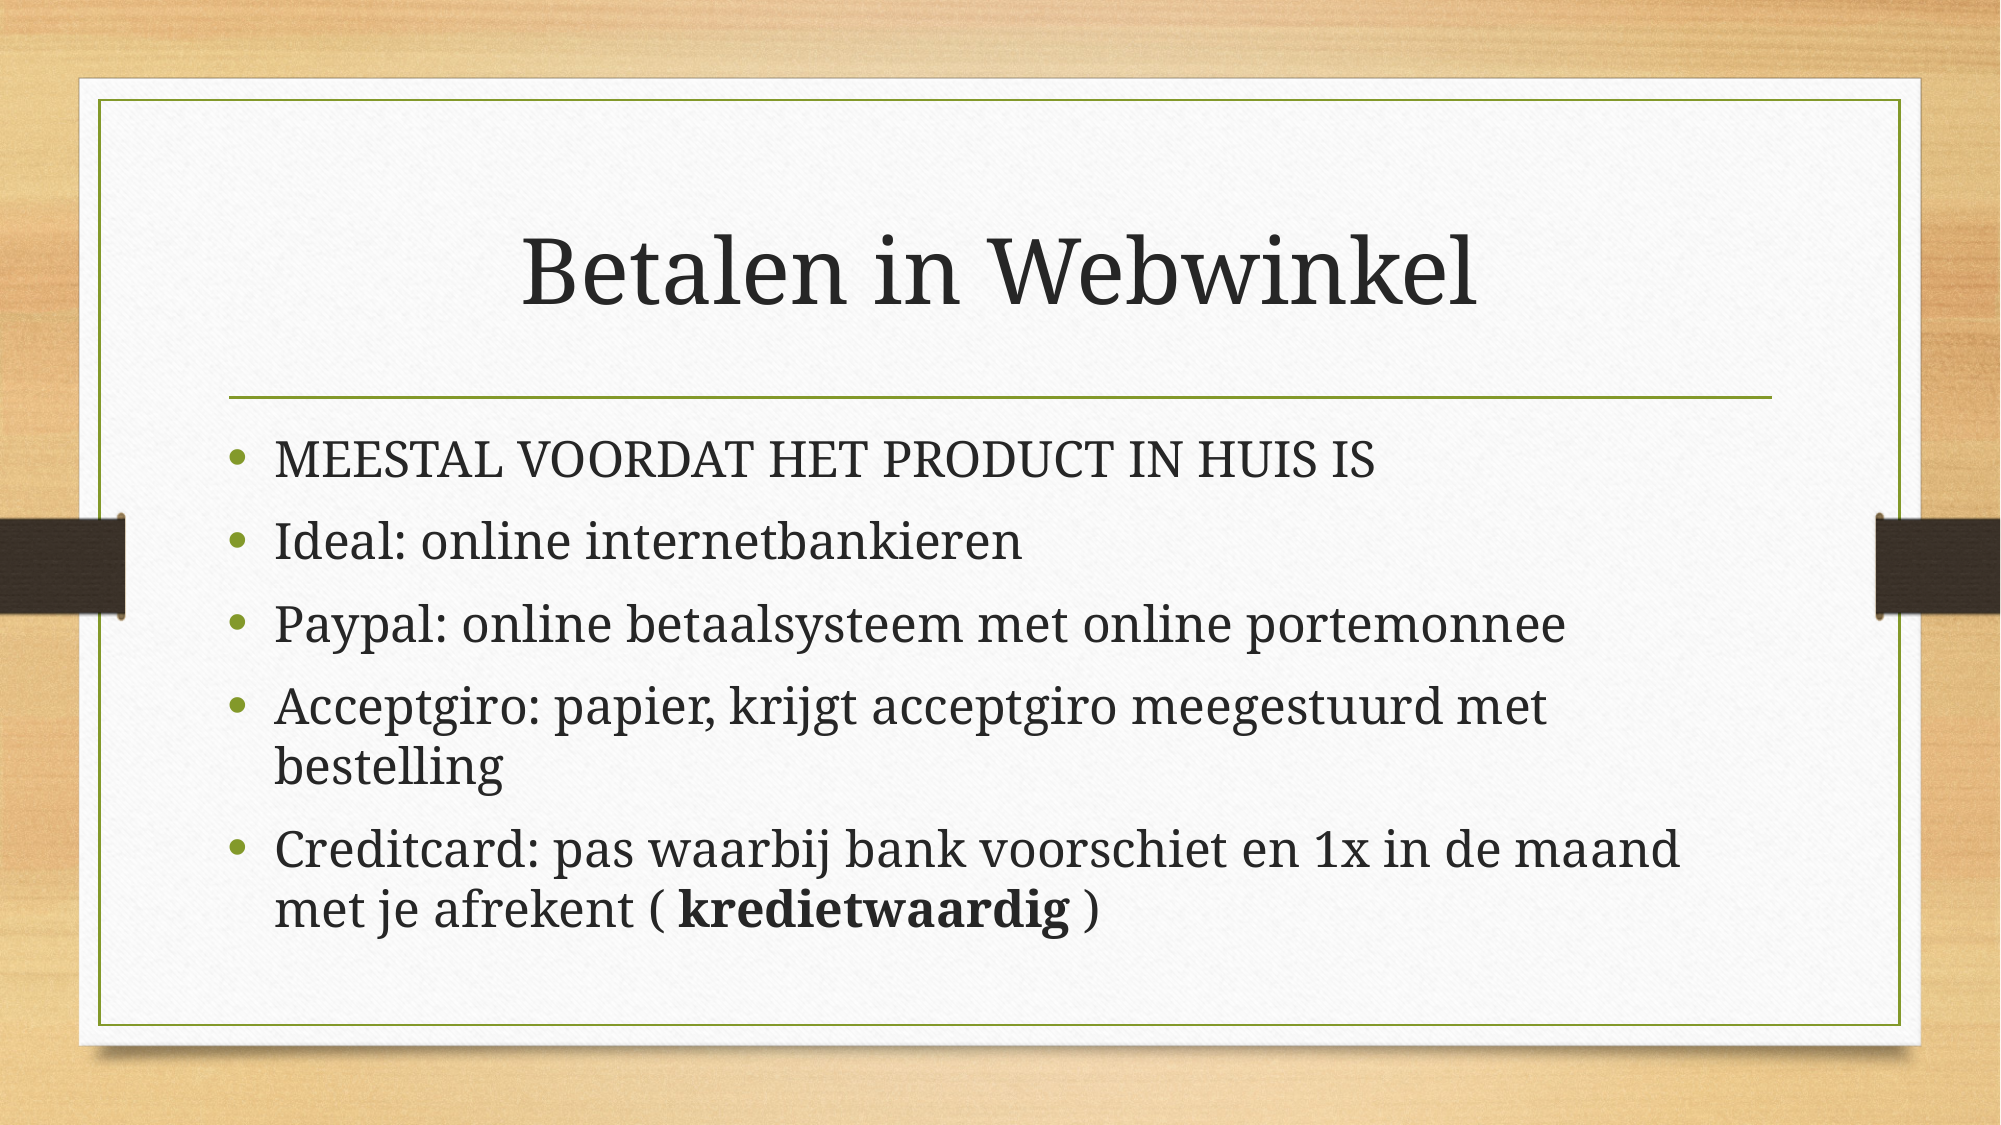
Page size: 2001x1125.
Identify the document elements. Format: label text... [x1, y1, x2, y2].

picture [0, 0, 2001, 1125]
list MEESTAL VOORDAT HET PRODUCT IN HUIS IS Ideal: online internetbankieren Paypal: online betaalsysteem met online portemonnee Acceptgiro: papier, krijgt acceptgiro meegestuurd met bestelling Creditcard: pas waarbij bank voorschiet en 1x in de maand met je afrekent ( kredietwaardig ) [212, 419, 1788, 964]
title Betalen in Webwinkel [212, 161, 1788, 375]
